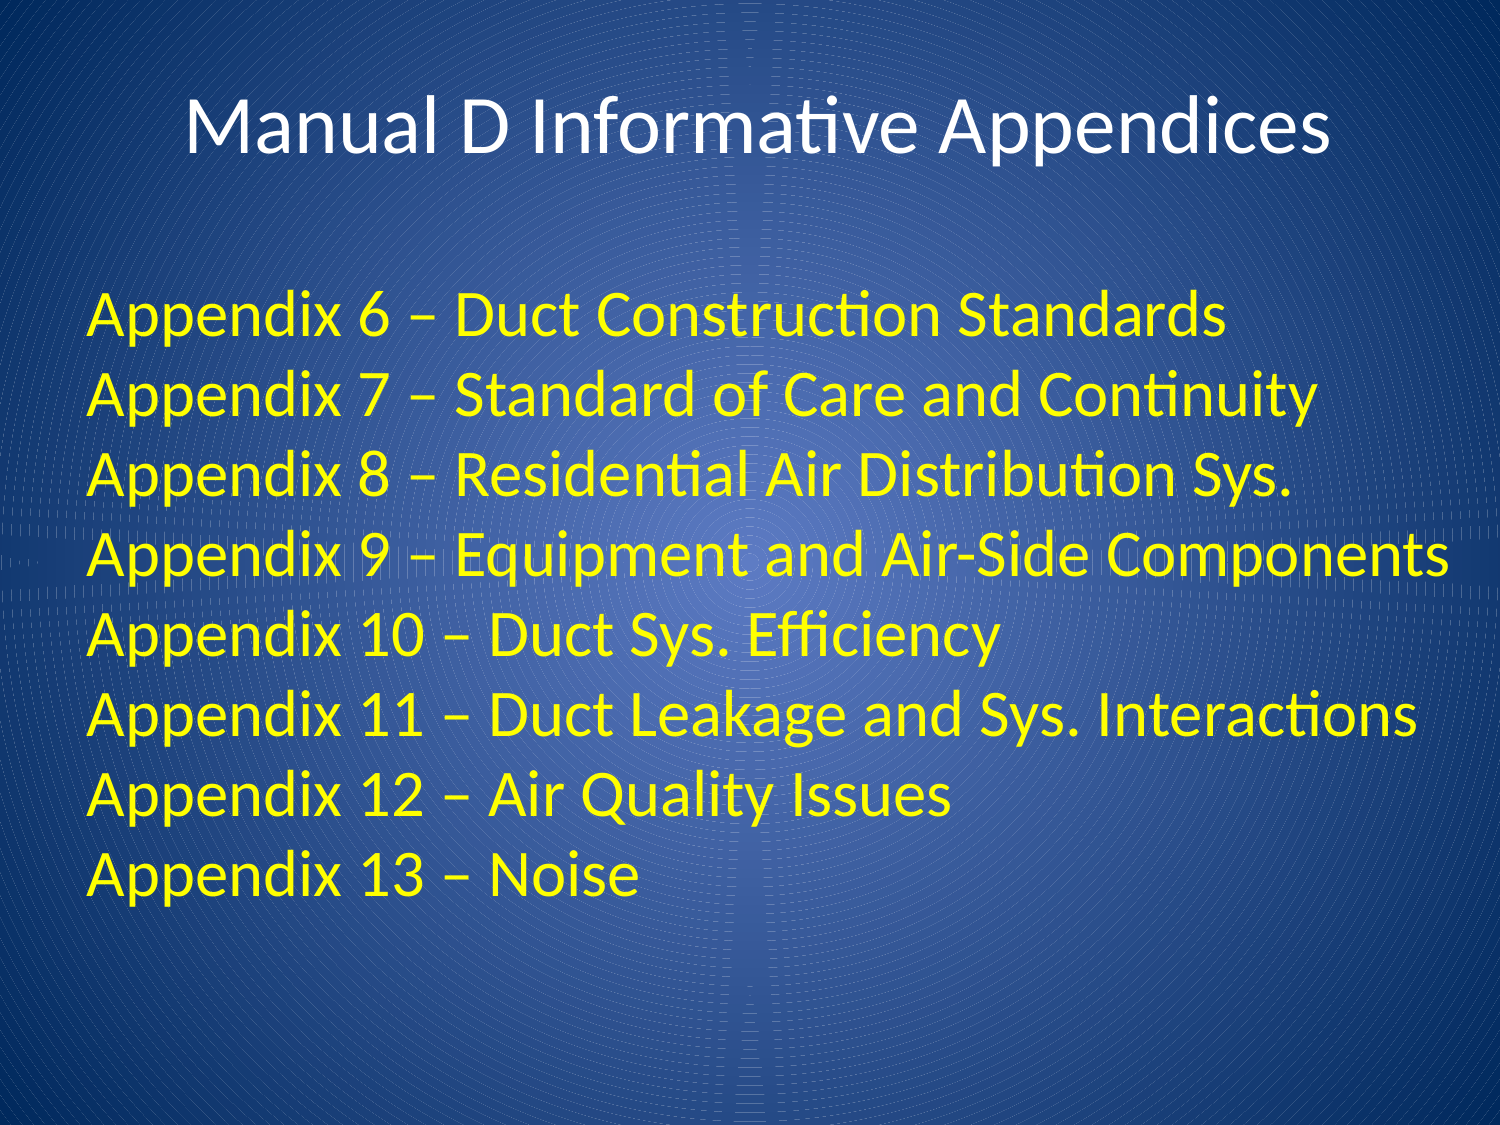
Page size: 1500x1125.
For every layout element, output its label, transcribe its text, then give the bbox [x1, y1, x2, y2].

text_box Manual D Informative Appendices [168, 62, 1348, 178]
text_box Appendix 6 – Duct Construction Standards Appendix 7 – Standard of Care and Continuity Appendix 8 – Residential Air Distribution Sys. Appendix 9 – Equipment and Air-Side Components Appendix 10 – Duct Sys. Efficiency Appendix 11 – Duct Leakage and Sys. Interactions Appendix 12 – Air Quality Issues Appendix 13 – Noise [71, 262, 1467, 997]
